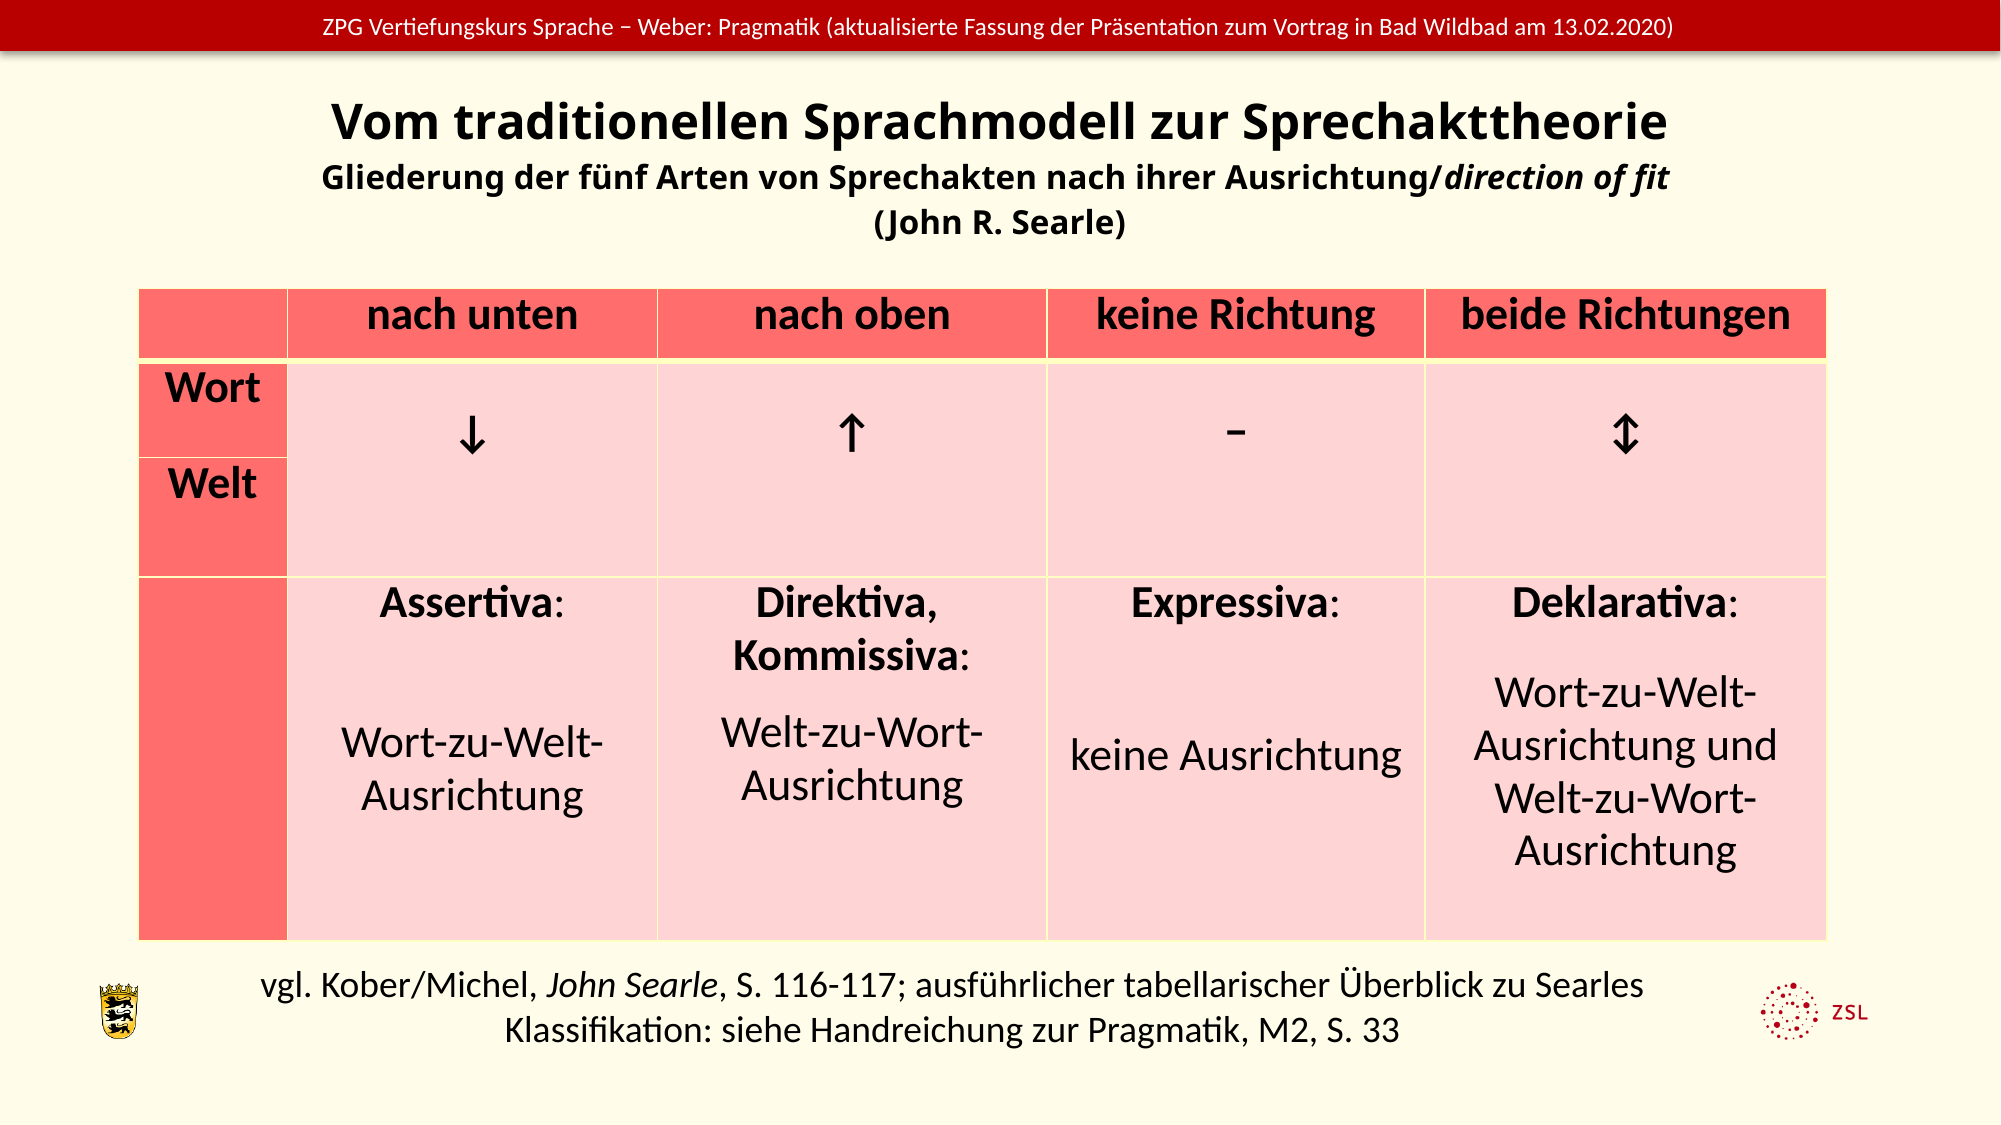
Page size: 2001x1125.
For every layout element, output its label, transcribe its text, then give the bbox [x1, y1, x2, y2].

table_cell ↑ [658, 364, 1046, 576]
table_cell Assertiva: Wort-zu-Welt-Ausrichtung [288, 578, 657, 940]
table_header [139, 289, 287, 358]
table_cell Expressiva: keine Ausrichtung [1048, 578, 1424, 940]
table_cell [139, 578, 287, 940]
picture [1746, 968, 1882, 1054]
picture [98, 981, 140, 1041]
table_cell ↕ [1426, 364, 1826, 576]
table_cell Deklarativa: Wort-zu-Welt-Ausrichtung und Welt-zu-Wort-Ausrichtung [1426, 578, 1826, 940]
table_cell Wort [139, 364, 287, 457]
table_cell − [1048, 364, 1424, 576]
table_header beide Richtungen [1426, 289, 1826, 358]
table_cell Direktiva, Kommissiva: Welt-zu-Wort-Ausrichtung [658, 578, 1046, 940]
table_header keine Richtung [1048, 289, 1424, 358]
table_header nach unten [288, 289, 657, 358]
table_header nach oben [658, 289, 1046, 358]
table_cell Welt [139, 458, 287, 576]
table_cell ↓ [288, 364, 657, 576]
title Vom traditionellen Sprachmodell zur Sprechakttheorie Gliederung der fünf Arten von Sprechakten nach ihrer Ausrichtung/direction of fit (John R. Searle) [99, 78, 1900, 254]
text_box vgl. Kober/Michel, John Searle, S. 116-117; ausführlicher tabellarischer Überblick zu Searles Klassifikation: siehe Handreichung zur Pragmatik, M2, S. 33 [173, 952, 1733, 1058]
